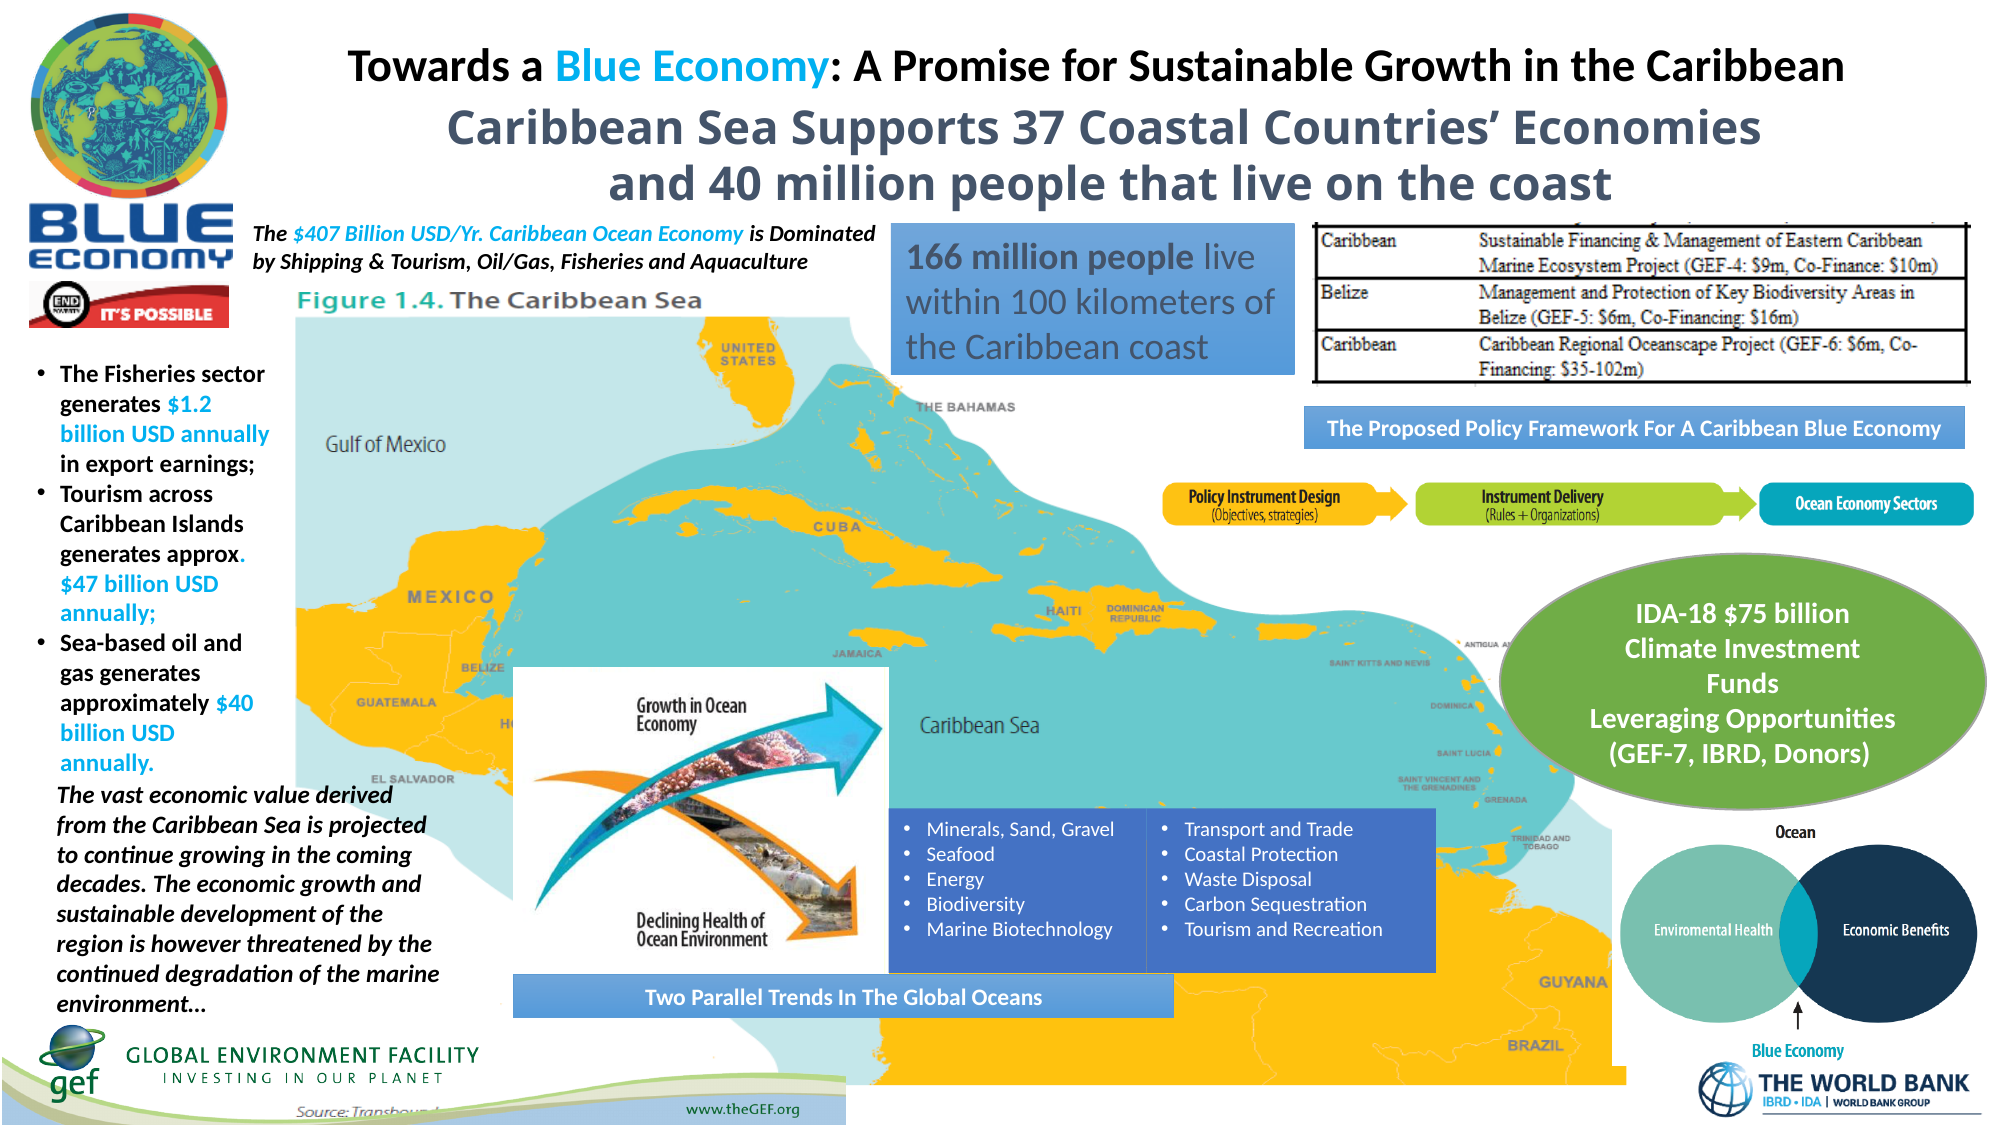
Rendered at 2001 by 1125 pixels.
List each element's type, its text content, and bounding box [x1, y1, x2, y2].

text_box Caribbean Sea Supports 37 Coastal Countries’ Economies and 40 million people that live on the coast [380, 99, 1842, 275]
text_box Towards a Blue Economy: A Promise for Sustainable Growth in the Caribbean [332, 27, 1947, 99]
text_box IDA-18 $75 billion Climate Investment Funds Leveraging Opportunities (GEF-7, IBRD, Donors) [1627, 552, 1987, 811]
text_box The $407 Billion USD/Yr. Caribbean Ocean Economy is Dominated by Shipping & Tourism, Oil/Gas, Fisheries and Aquaculture [237, 211, 892, 281]
text_box The Fisheries sector generates $1.2 billion USD annually in export earnings; Tourism across Caribbean Islands generates approx. $47 billion USD annually; Sea-based oil and gas generates approximately $40 billion USD annually. [22, 350, 265, 784]
picture [29, 11, 233, 329]
text_box The Proposed Policy Framework For A Caribbean Blue Economy [1627, 406, 1965, 449]
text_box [888, 808, 1437, 975]
picture [2, 222, 1989, 1125]
text_box The vast economic value derived from the Caribbean Sea is projected to continue growing in the coming decades. The economic growth and sustainable development of the region is however threatened by the continued degradation of the marine environment… [41, 784, 265, 1009]
text_box 166 million people live within 100 kilometers of the Caribbean coast [890, 223, 1295, 292]
